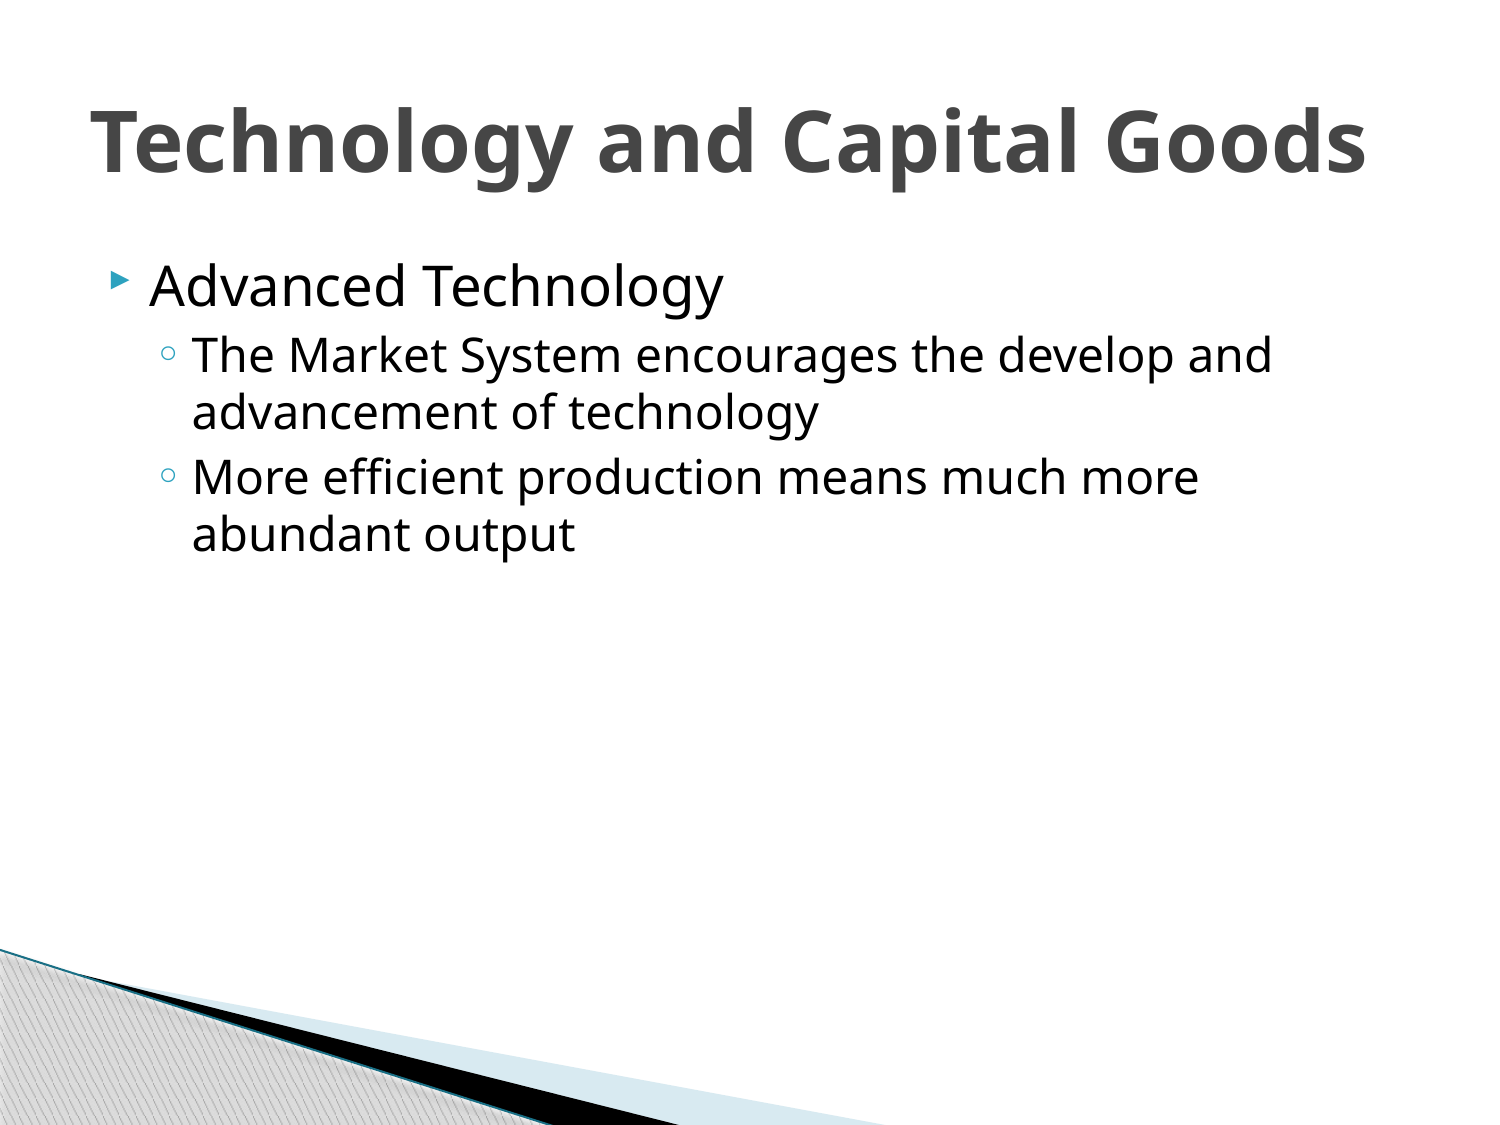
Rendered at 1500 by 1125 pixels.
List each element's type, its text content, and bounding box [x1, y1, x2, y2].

list Advanced Technology The Market System encourages the develop and advancement of technology More efficient production means much more abundant output [75, 243, 1425, 986]
title Technology and Capital Goods [75, 45, 1425, 233]
